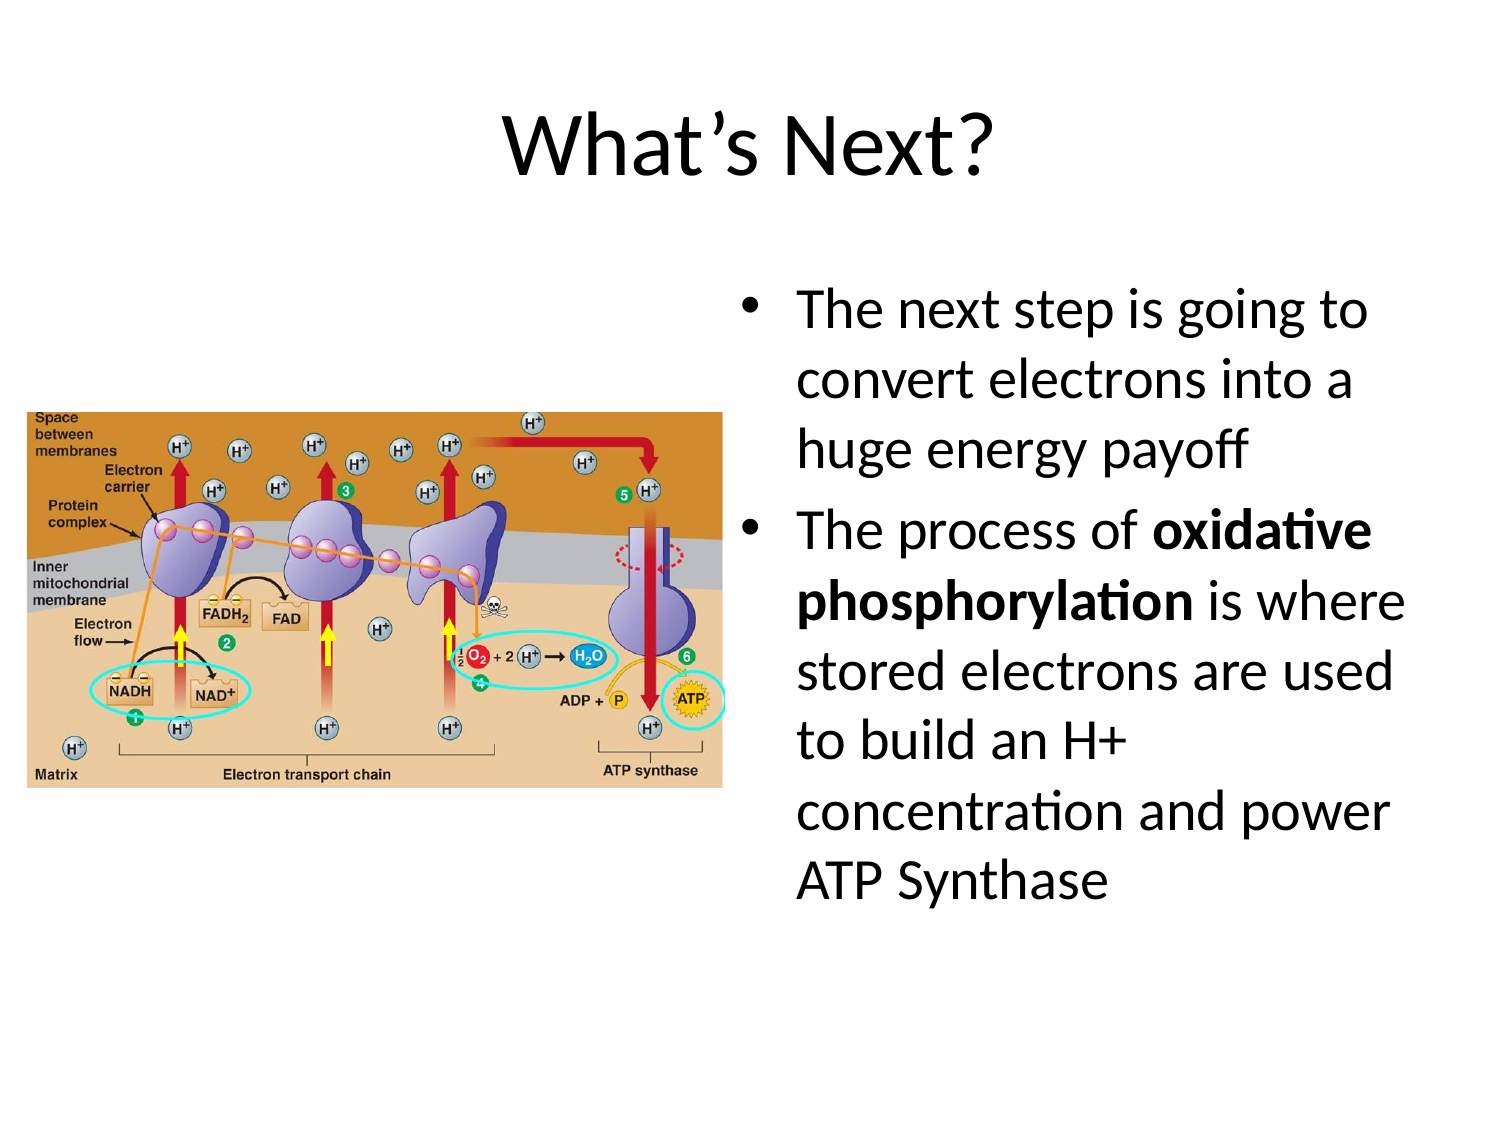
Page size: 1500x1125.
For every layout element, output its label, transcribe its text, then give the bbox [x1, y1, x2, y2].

title What’s Next? [75, 45, 1425, 233]
picture [24, 412, 726, 788]
list The next step is going to convert electrons into a huge energy payoff The process of oxidative phosphorylation is where stored electrons are used to build an H+ concentration and power ATP Synthase [725, 262, 1425, 1005]
